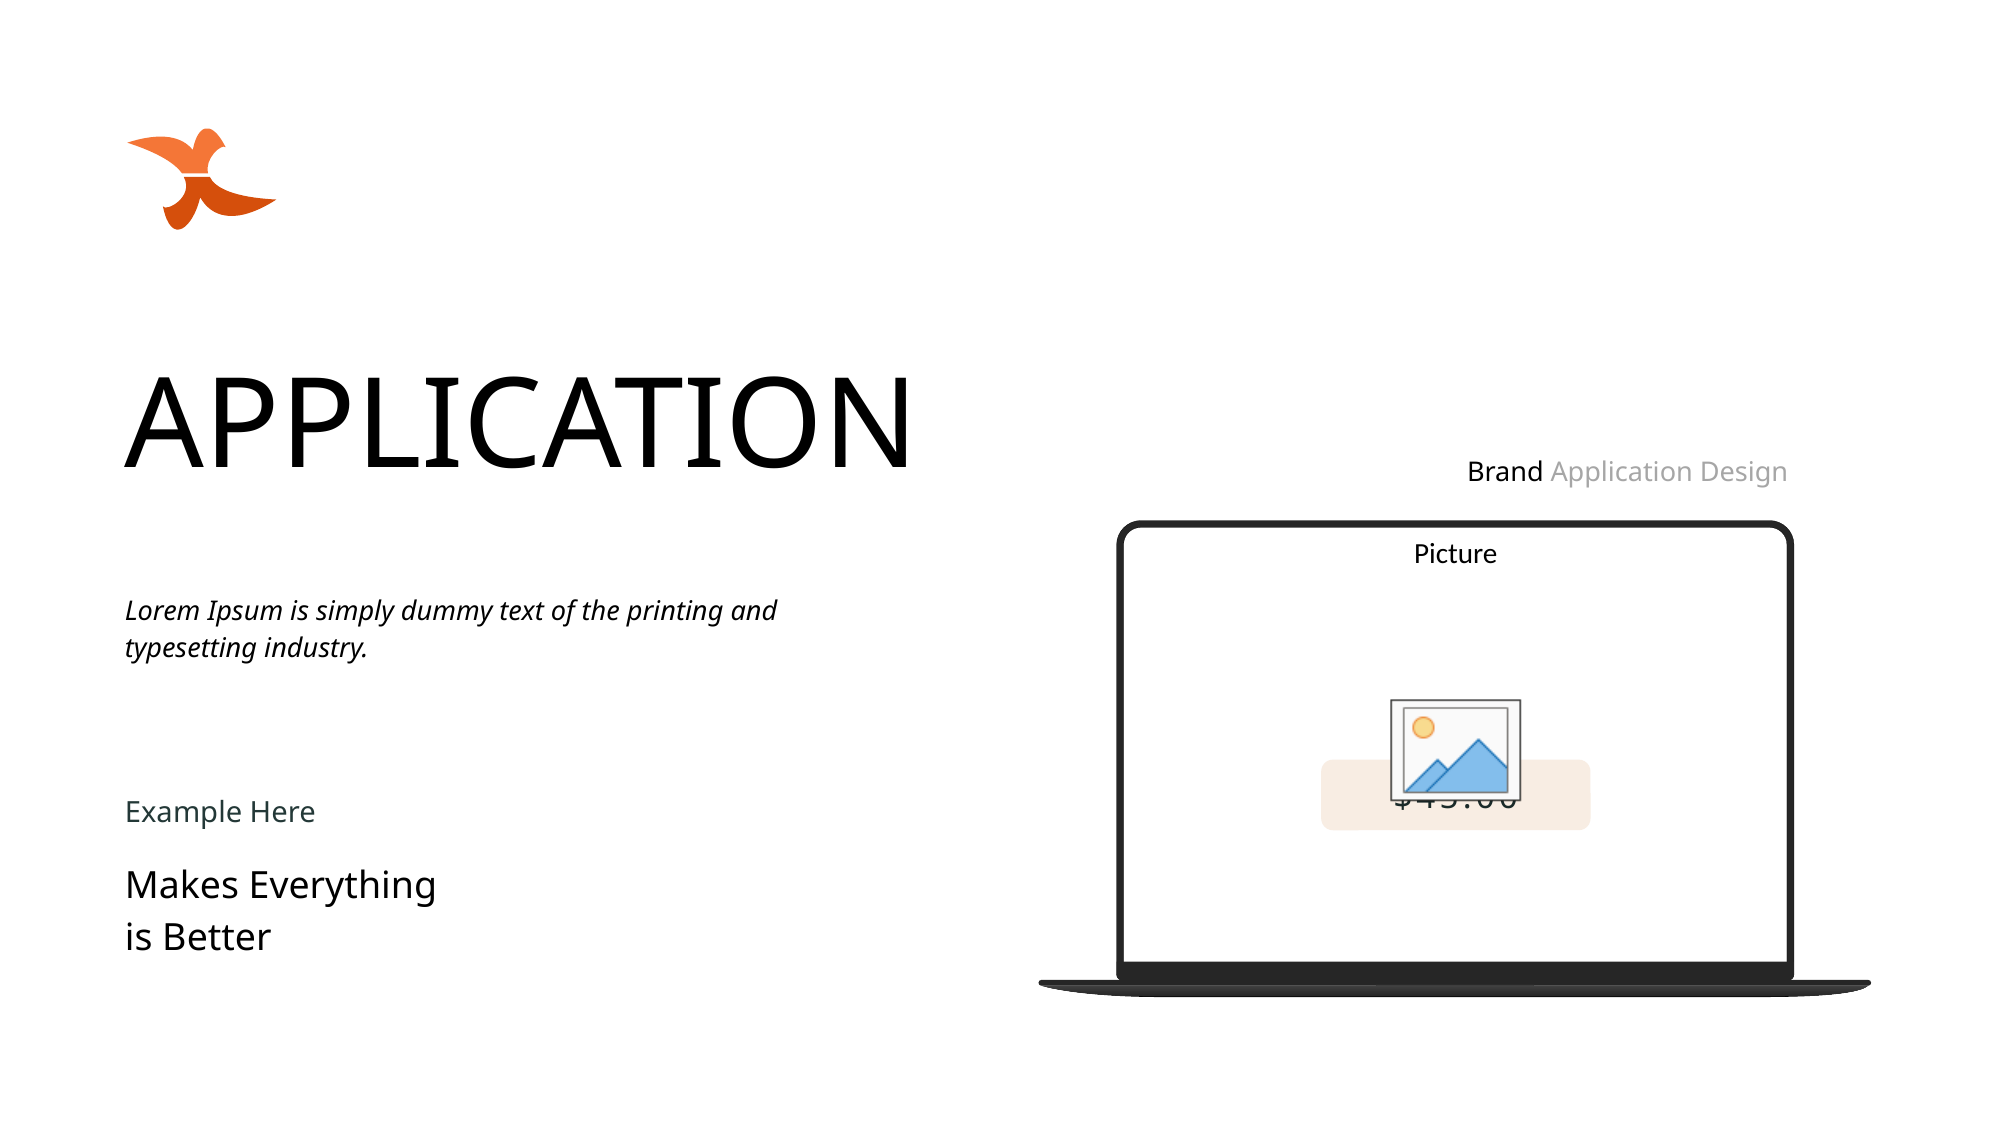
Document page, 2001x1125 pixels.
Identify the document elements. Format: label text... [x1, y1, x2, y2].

text_box Brand Application Design [1452, 427, 1854, 495]
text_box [1038, 520, 1872, 997]
text_box APPLICATION [110, 338, 1378, 500]
text_box Lorem Ipsum is simply dummy text of the printing and typesetting industry. [110, 580, 811, 671]
text_box [127, 128, 226, 174]
text_box [162, 176, 277, 230]
text_box Example Here [110, 786, 371, 836]
text_box Makes Everything is Better [110, 846, 520, 966]
picture [1123, 526, 1789, 975]
